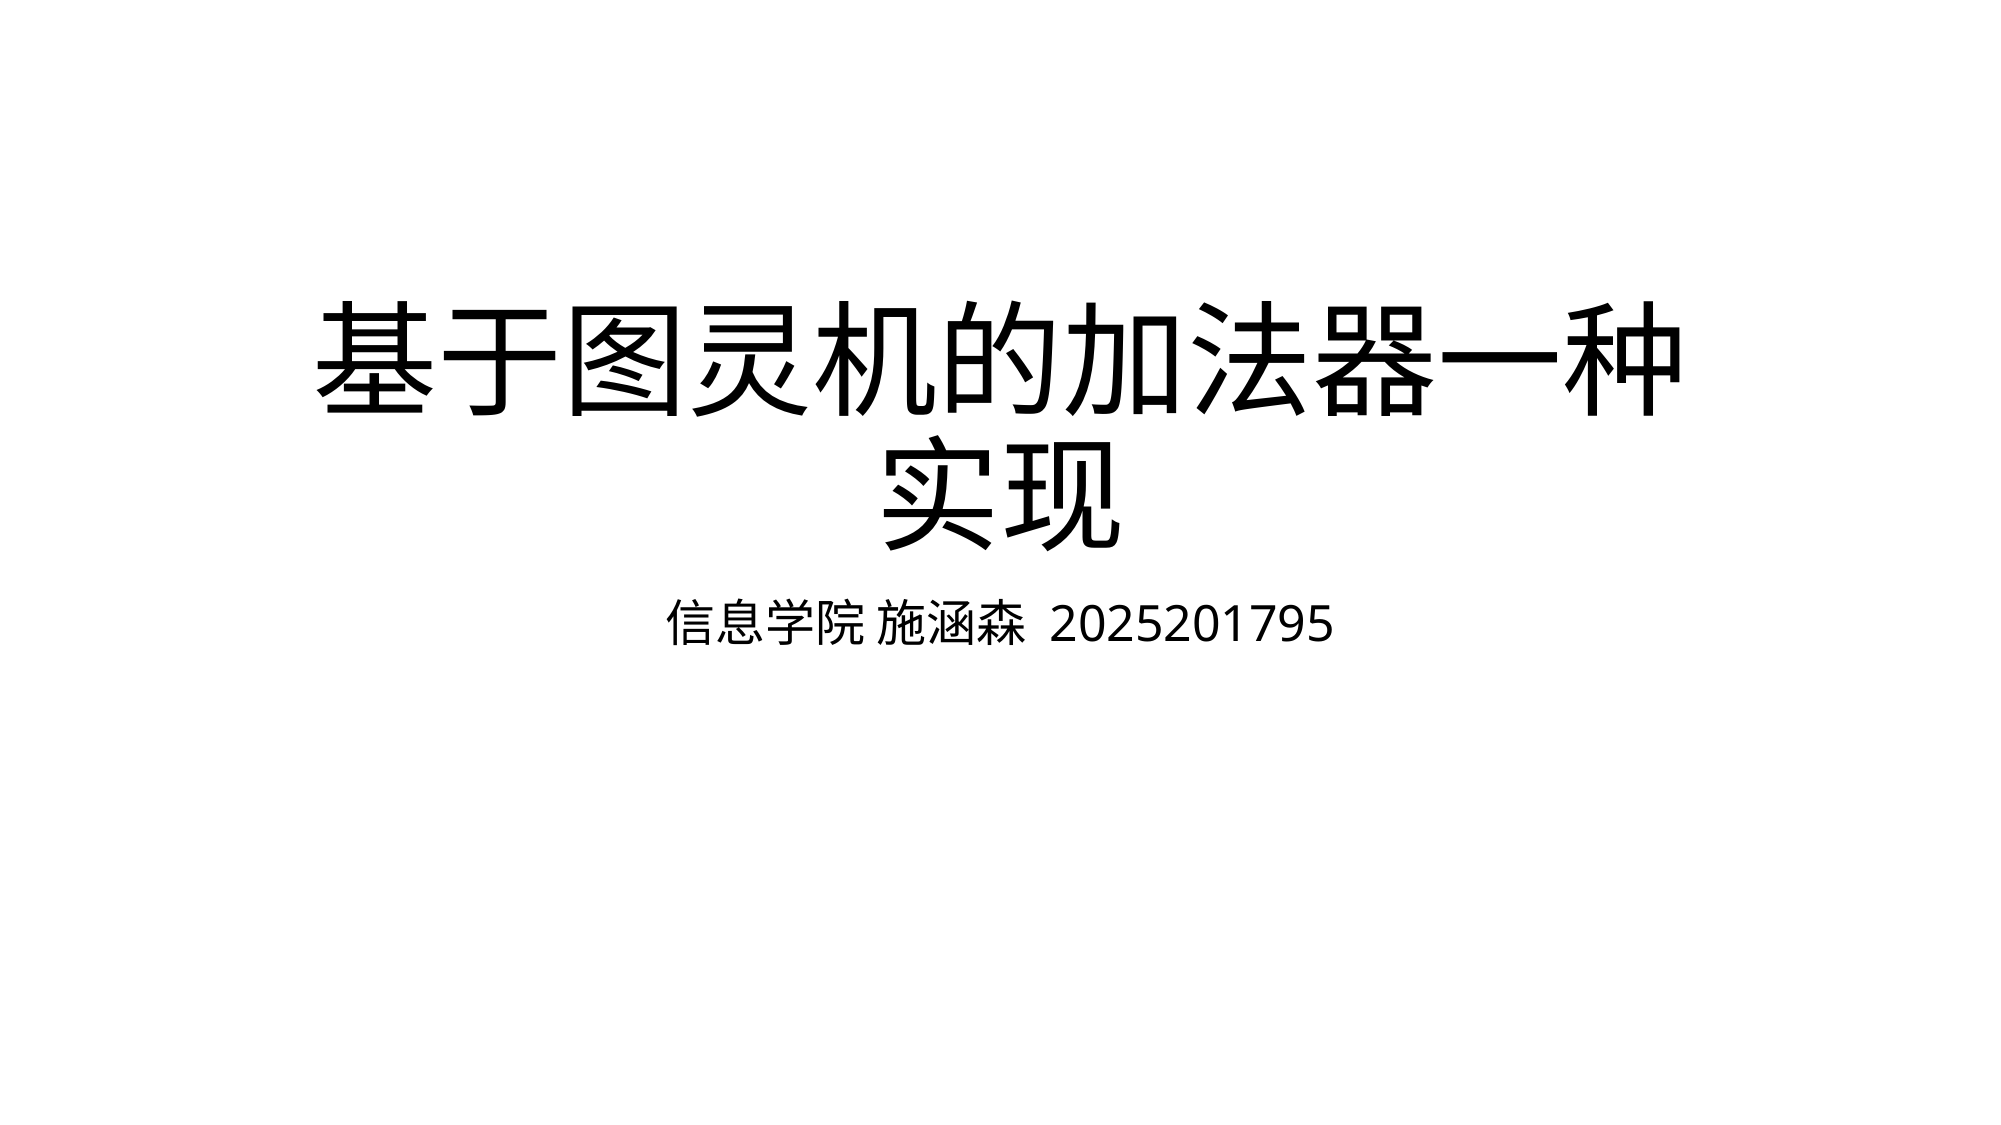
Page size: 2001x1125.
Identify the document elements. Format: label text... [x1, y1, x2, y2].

title 基于图灵机的加法器一种实现 [249, 184, 1750, 576]
subtitle 信息学院 施涵森 2025201795 [249, 590, 1750, 863]
